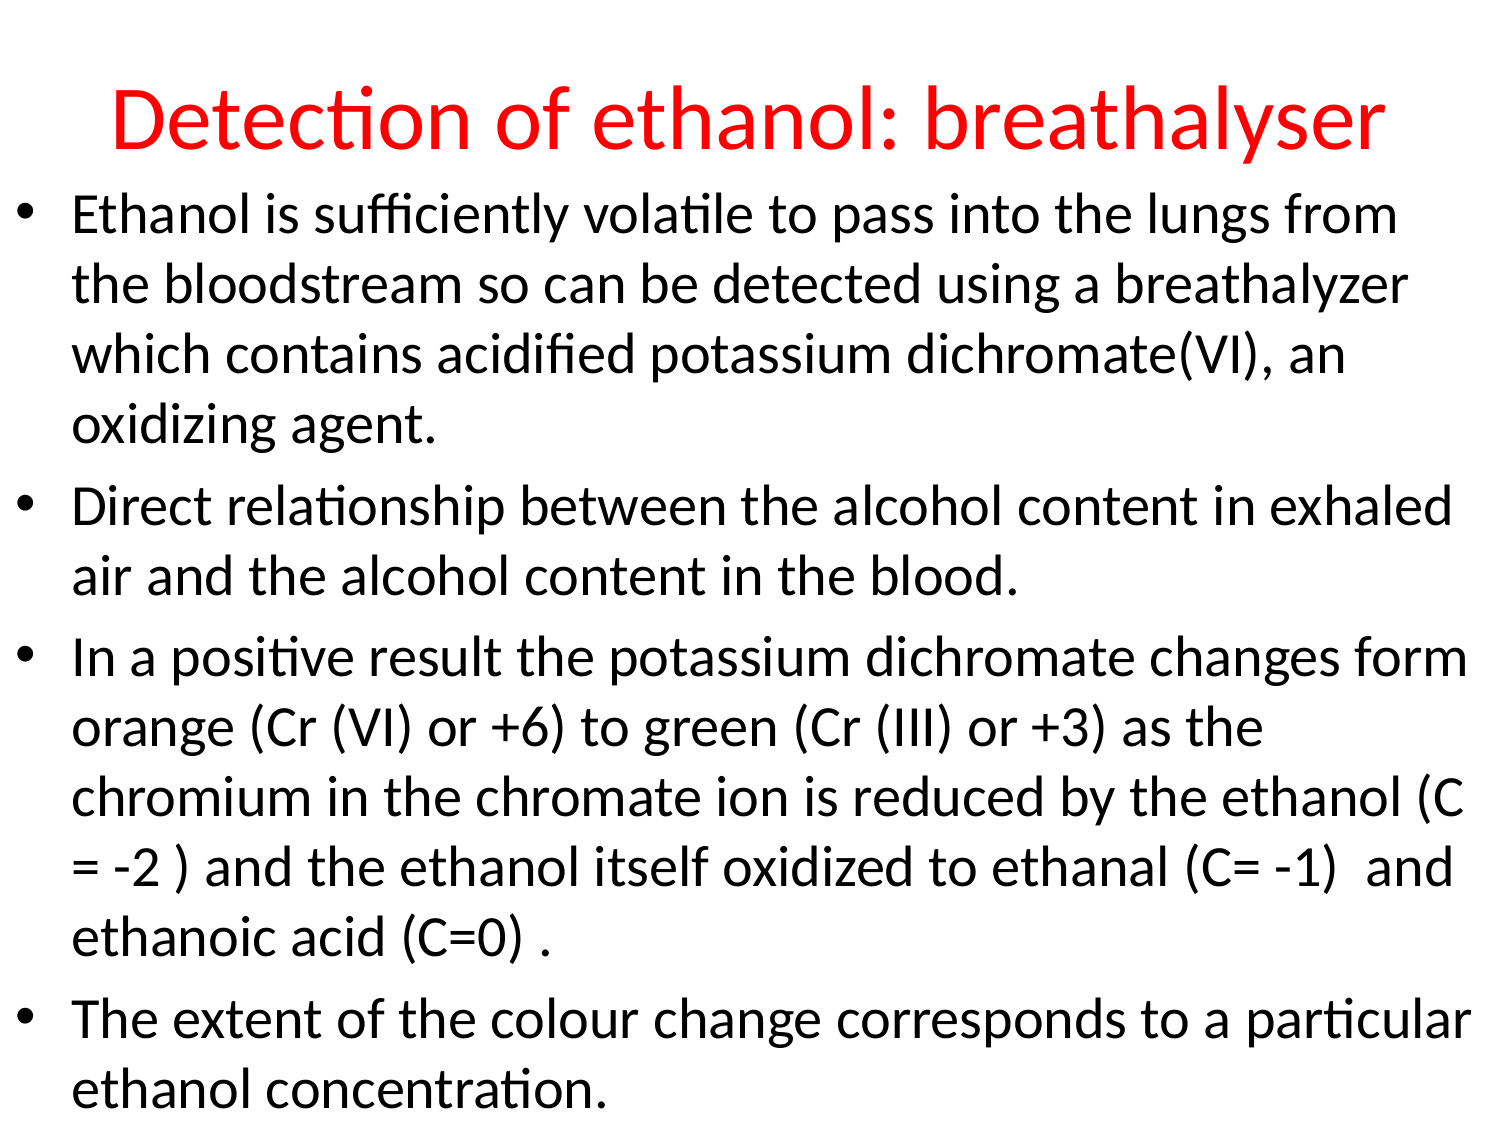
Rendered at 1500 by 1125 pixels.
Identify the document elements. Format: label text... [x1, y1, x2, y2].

title Detection of ethanol: breathalyser [75, 19, 1425, 167]
list Ethanol is sufficiently volatile to pass into the lungs from the bloodstream so can be detected using a breathalyzer which contains acidified potassium dichromate(VI), an oxidizing agent. Direct relationship between the alcohol content in exhaled air and the alcohol content in the blood. In a positive result the potassium dichromate changes form orange (Cr (VI) or +6) to green (Cr (III) or +3) as the chromium in the chromate ion is reduced by the ethanol (C = -2 ) and the ethanol itself oxidized to ethanal (C= -1) and ethanoic acid (C=0) . The extent of the colour change corresponds to a particular ethanol concentration. [0, 167, 1500, 1086]
